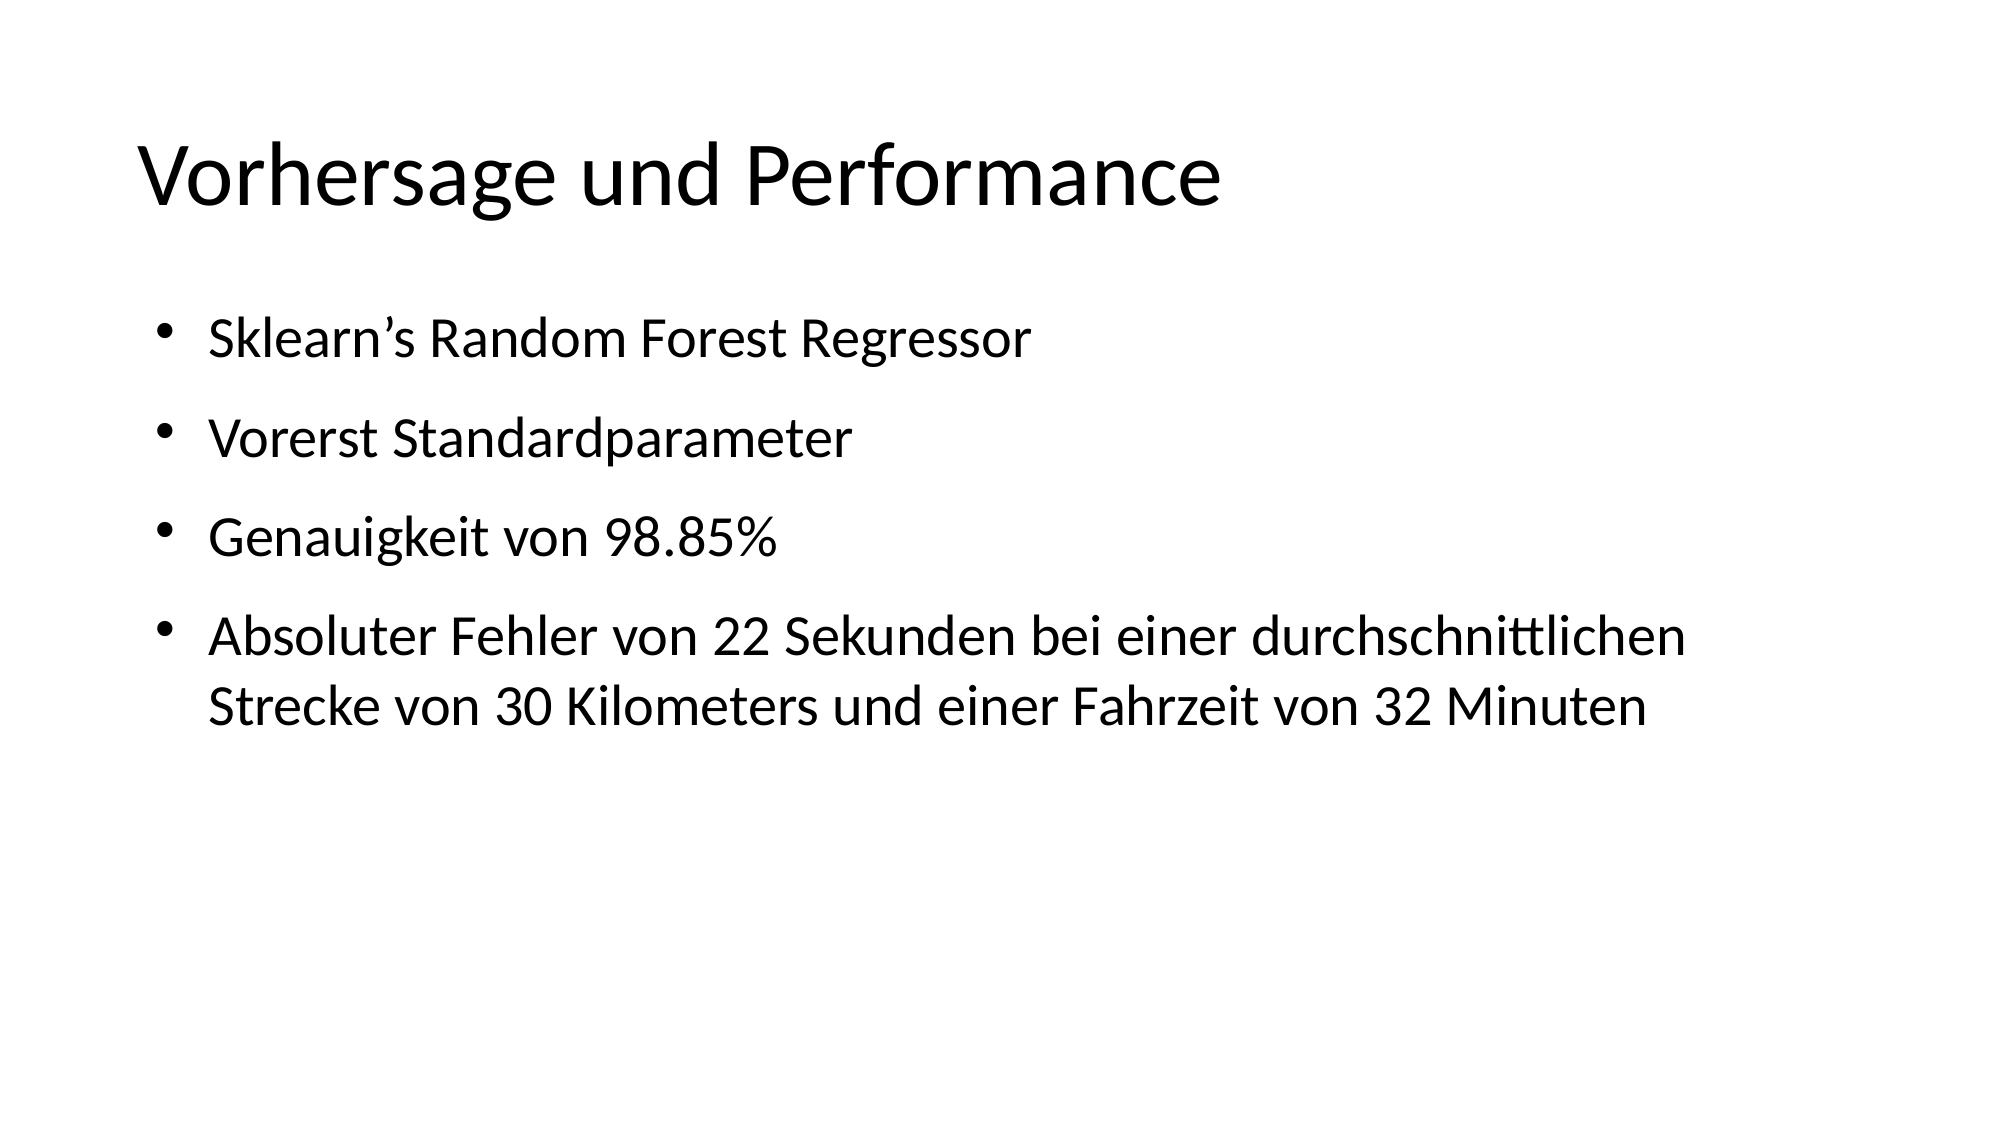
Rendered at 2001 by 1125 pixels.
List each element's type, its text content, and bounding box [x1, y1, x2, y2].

text_box Vorhersage und Performance [137, 59, 1863, 278]
text_box Sklearn’s Random Forest Regressor Vorerst Standardparameter Genauigkeit von 98.85% Absoluter Fehler von 22 Sekunden bei einer durchschnittlichen Strecke von 30 Kilometers und einer Fahrzeit von 32 Minuten [137, 299, 1863, 1014]
